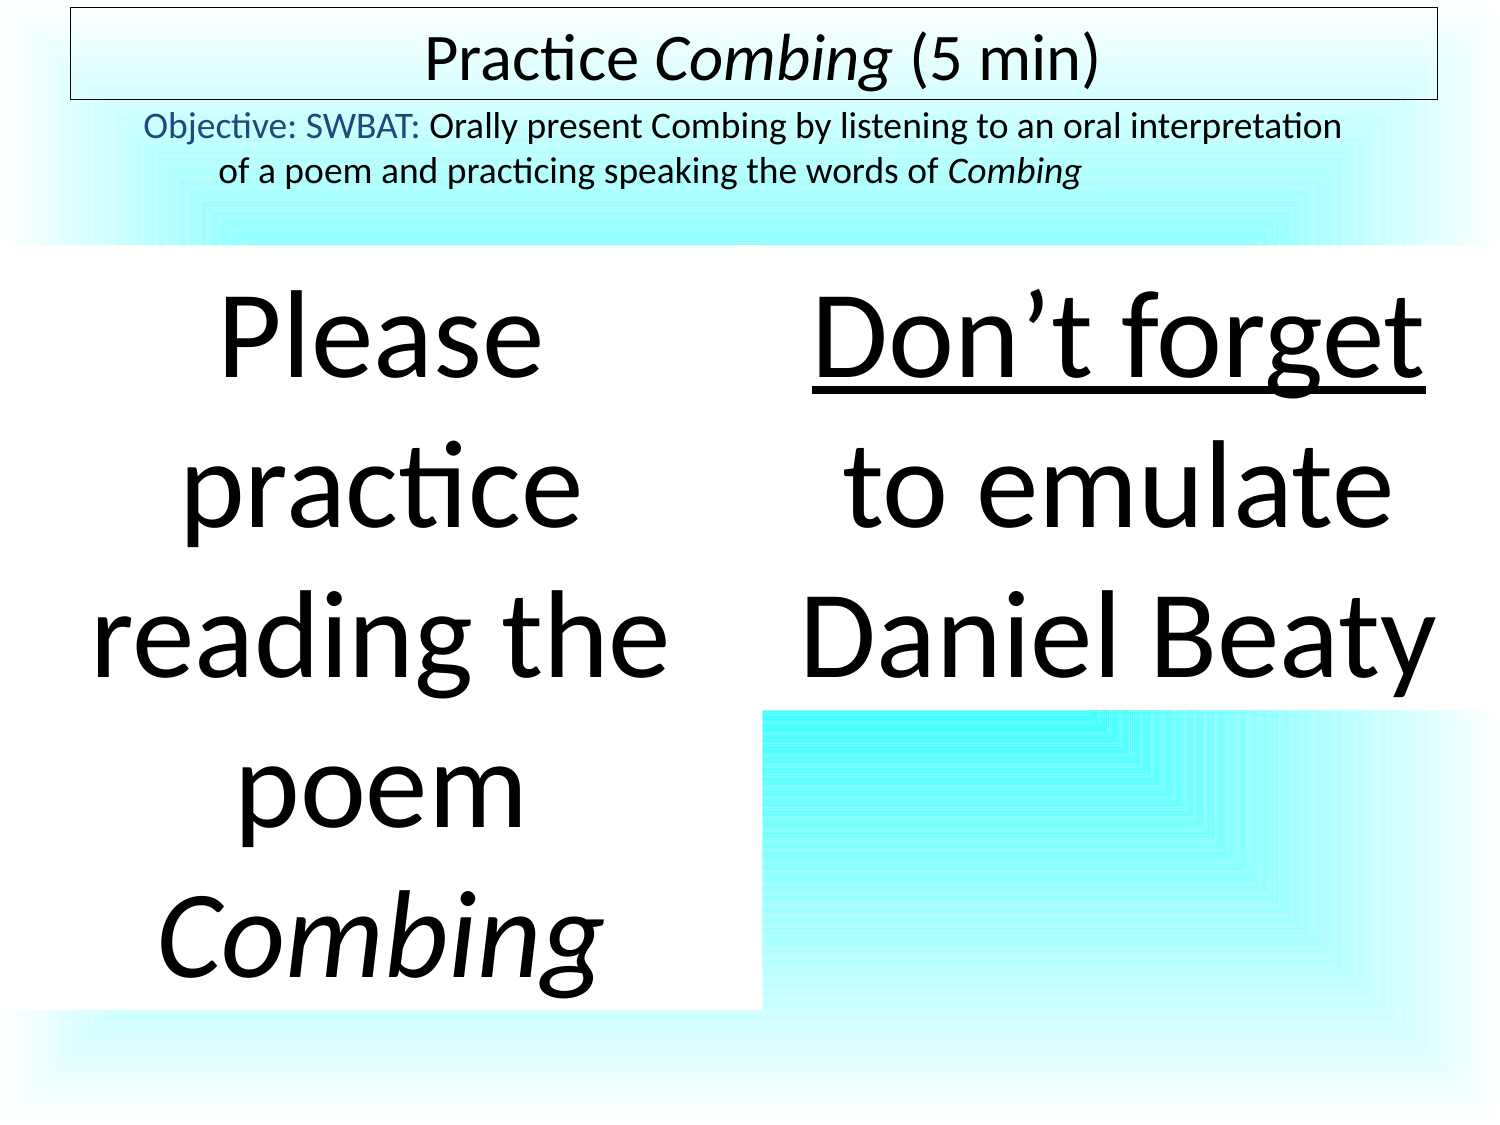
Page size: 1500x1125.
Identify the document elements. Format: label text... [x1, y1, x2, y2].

text_box Objective: SWBAT: Orally present Combing by listening to an oral interpretation of a poem and practicing speaking the words of Combing [24, 93, 1367, 244]
text_box Please practice reading the poem Combing [0, 245, 763, 1011]
title Practice Combing (5 min) [70, 7, 1438, 100]
text_box Don’t forget to emulate Daniel Beaty [737, 245, 1500, 711]
